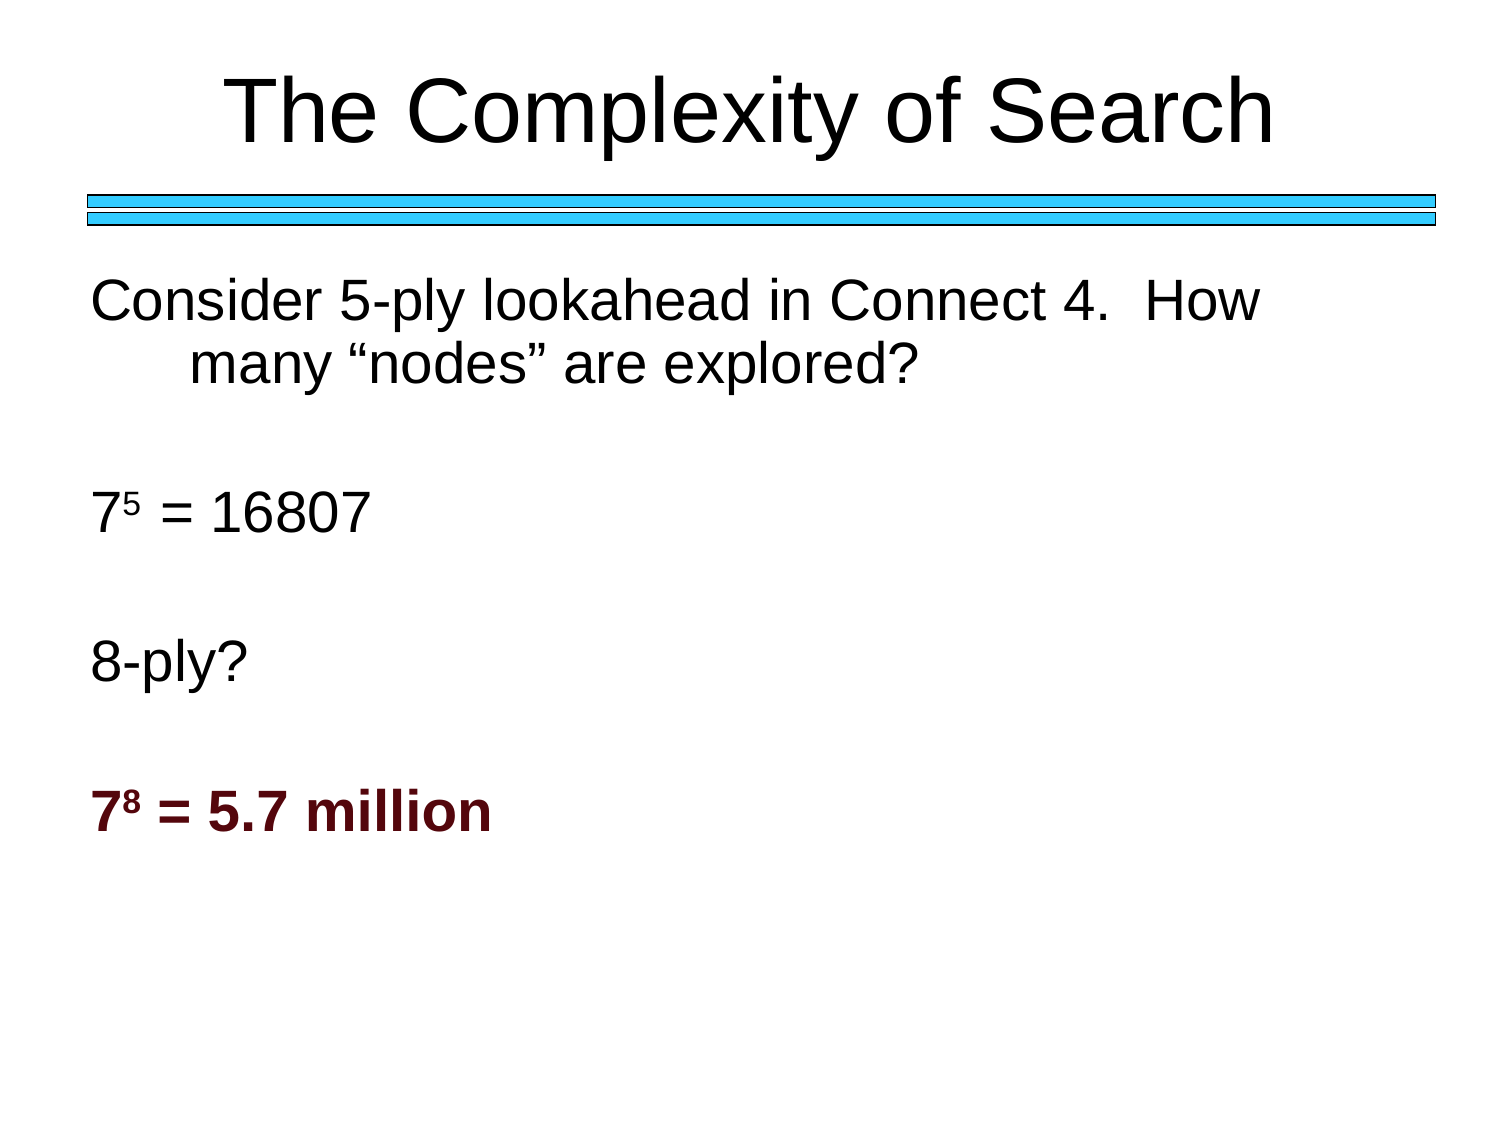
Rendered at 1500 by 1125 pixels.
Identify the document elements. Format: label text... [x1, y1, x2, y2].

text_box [87, 195, 1436, 226]
list Consider 5-ply lookahead in Connect 4. How many “nodes” are explored? 75 = 16807 8-ply? 78 = 5.7 million [75, 262, 1425, 1005]
title The Complexity of Search [112, 12, 1388, 193]
